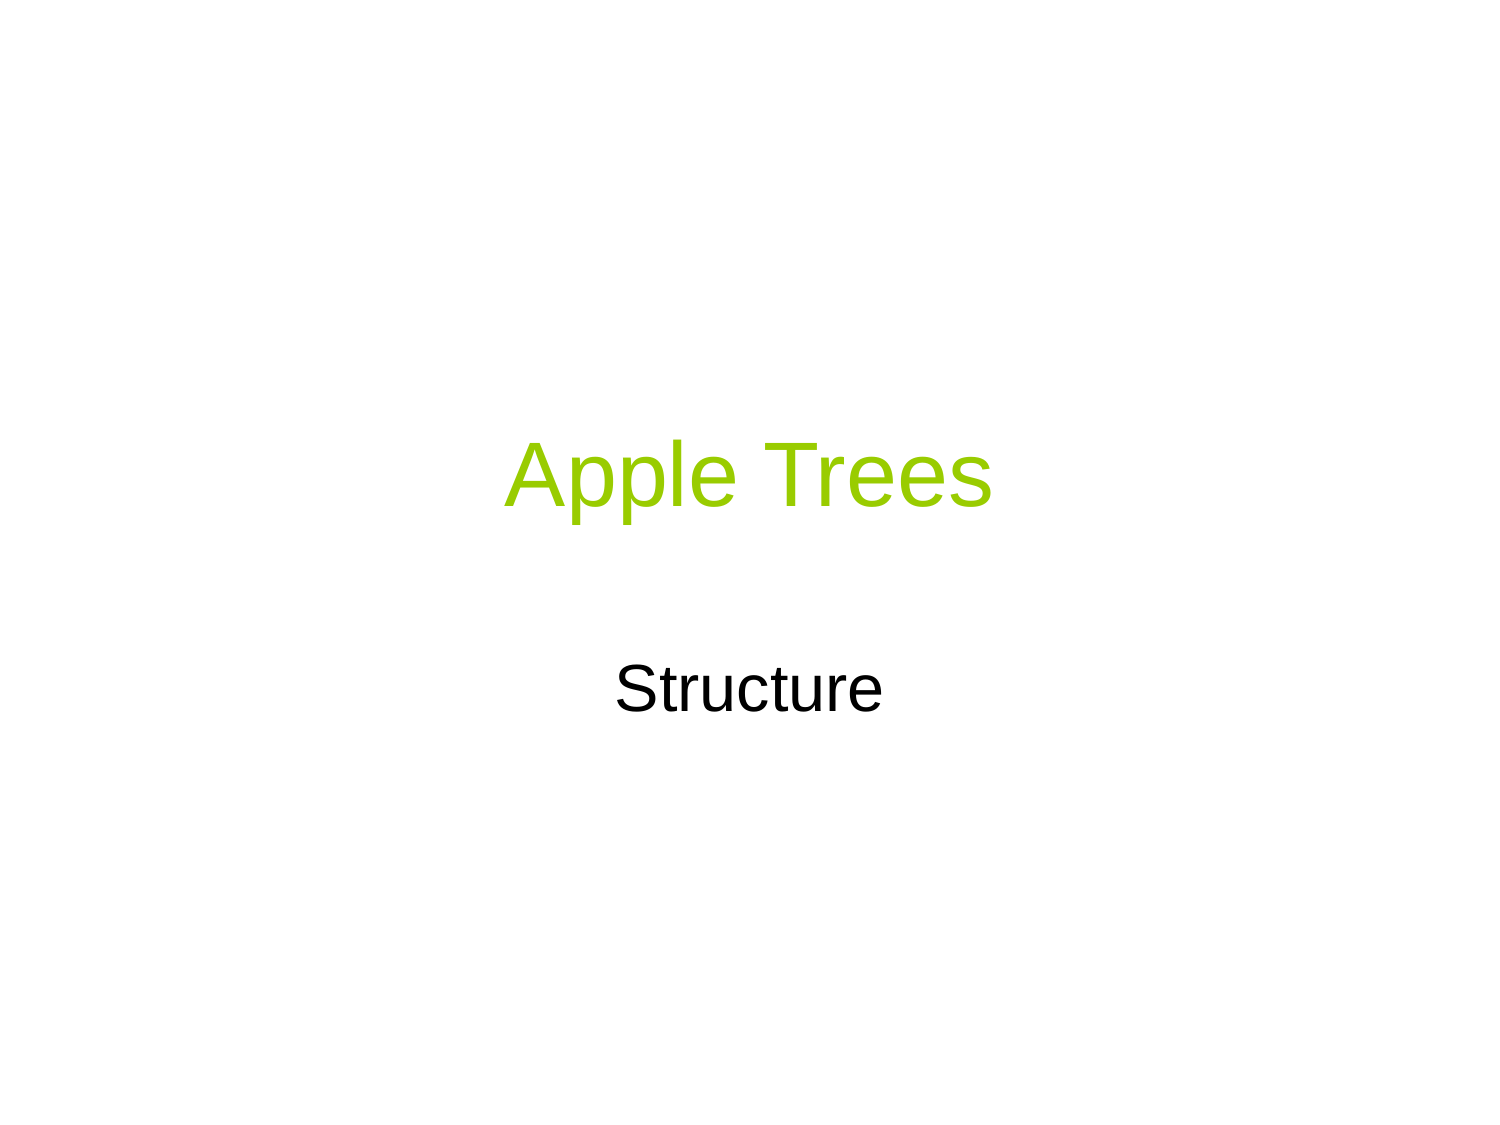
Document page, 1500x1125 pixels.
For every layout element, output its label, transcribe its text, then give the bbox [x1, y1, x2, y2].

subtitle Structure [224, 637, 1276, 926]
title Apple Trees [112, 349, 1388, 591]
